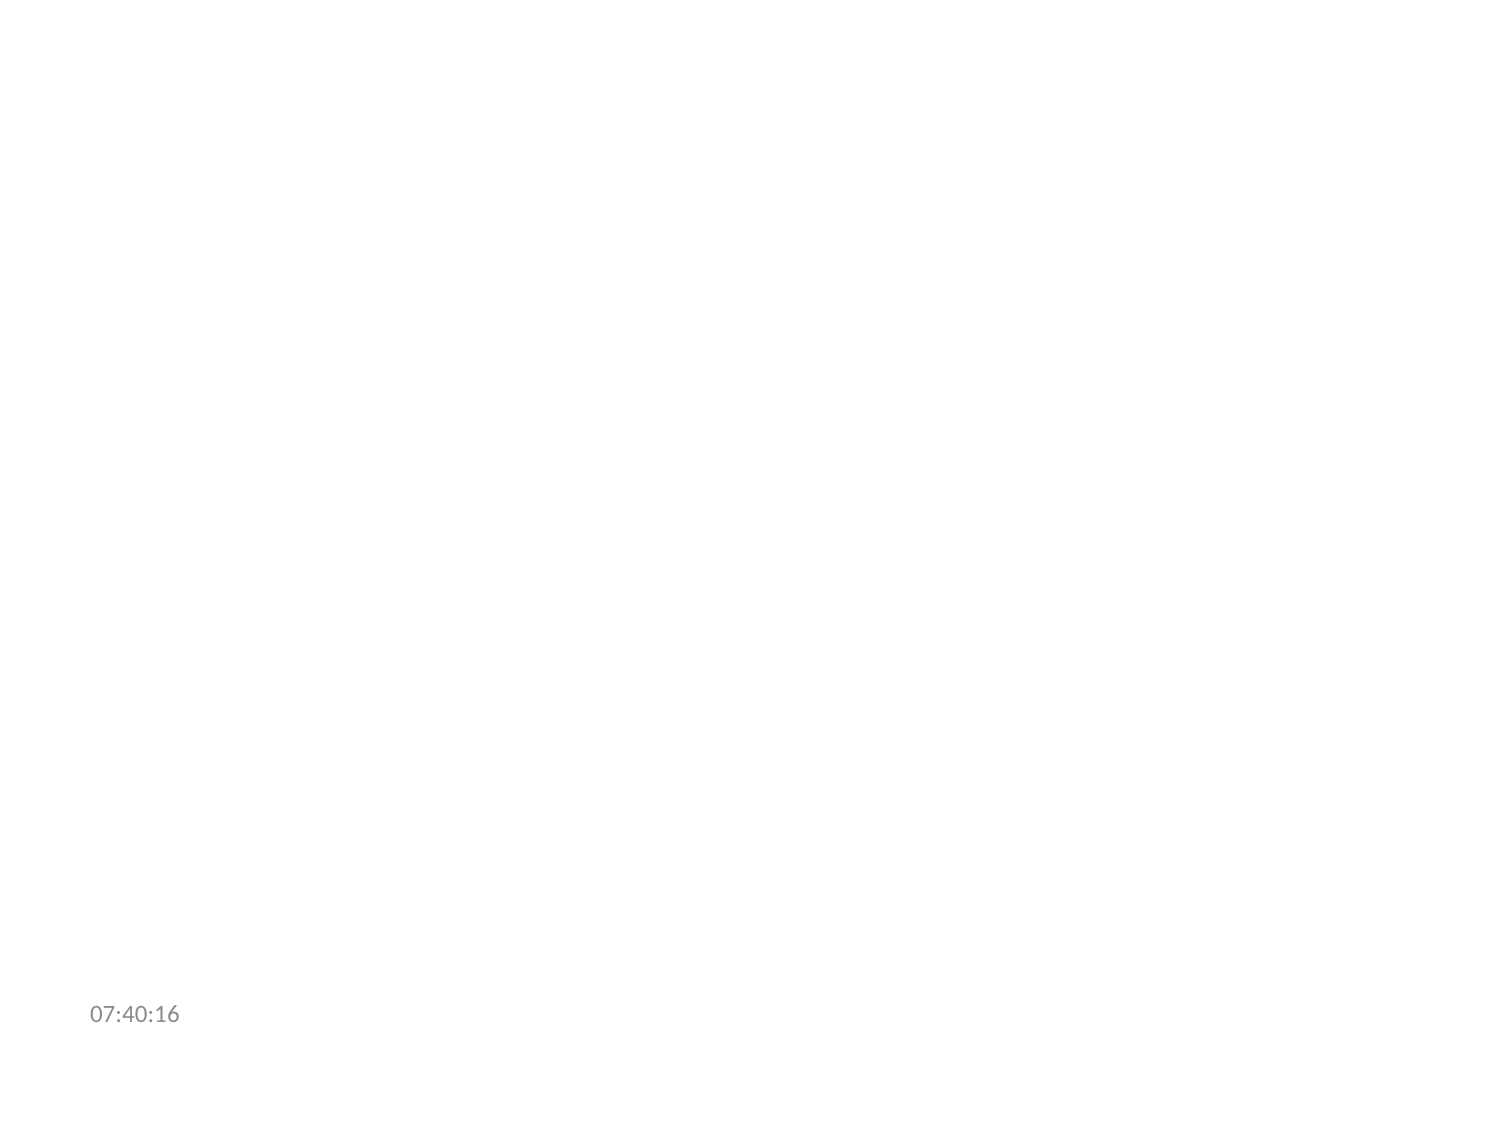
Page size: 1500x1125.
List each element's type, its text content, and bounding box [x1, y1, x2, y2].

text_box 15:35:09 [75, 982, 425, 1043]
